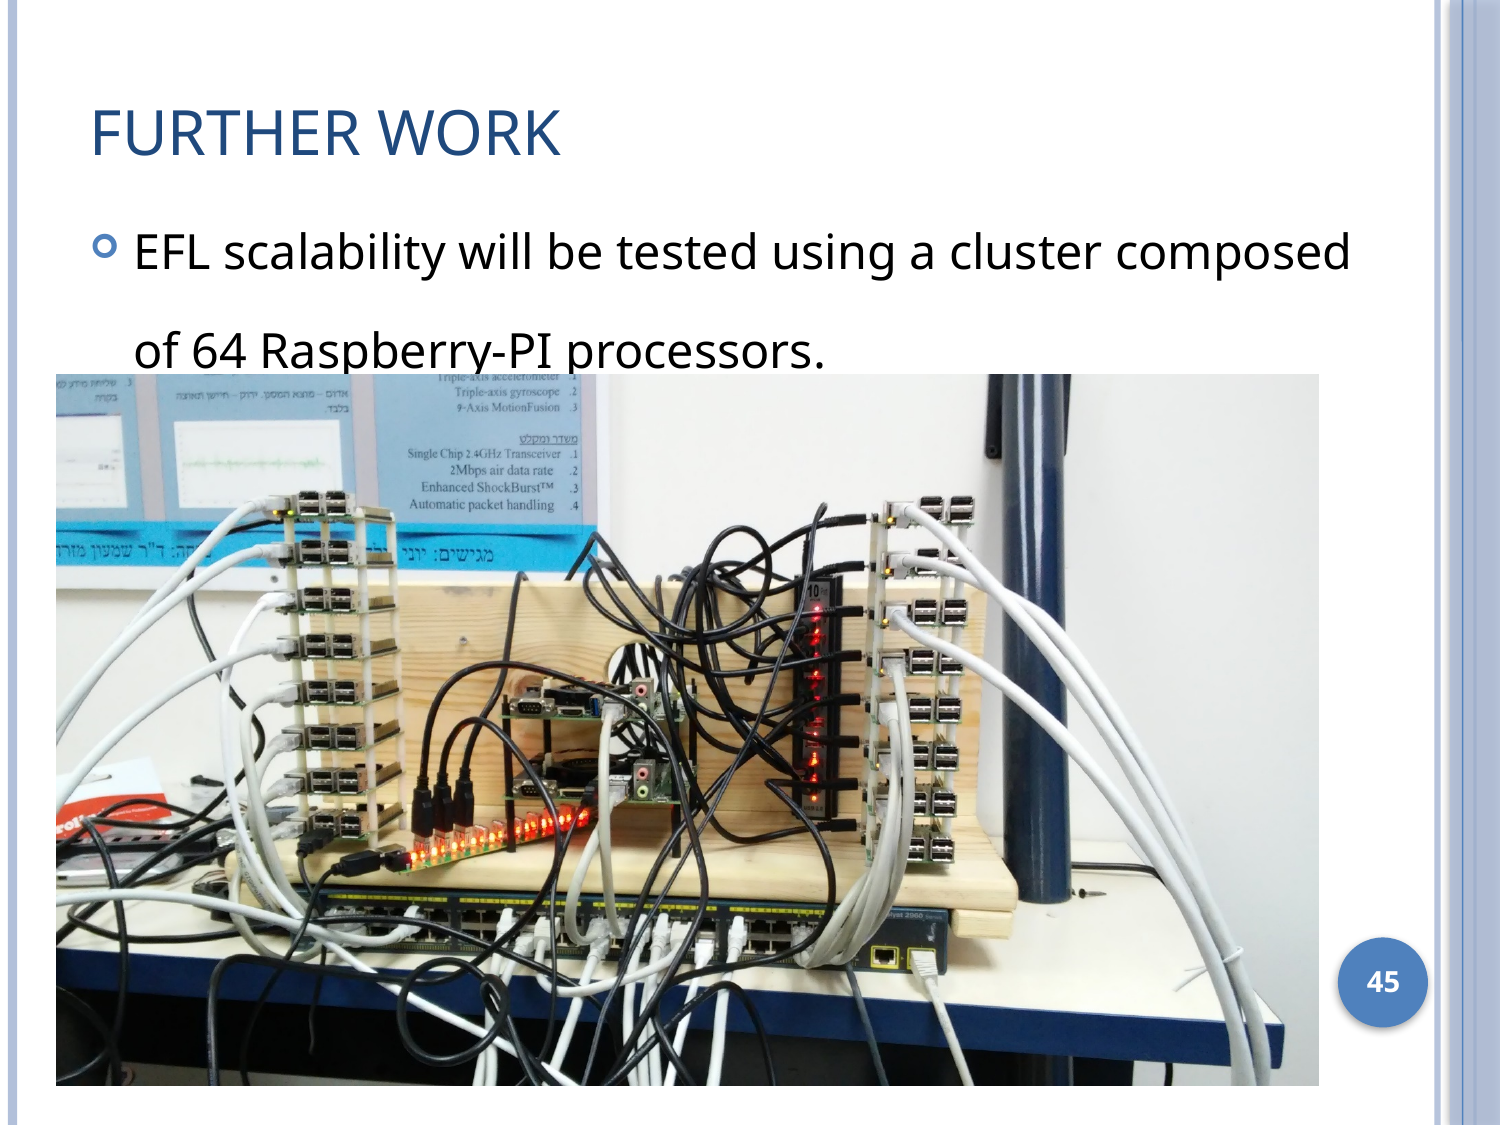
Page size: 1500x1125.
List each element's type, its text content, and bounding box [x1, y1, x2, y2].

list EFL scalability will be tested using a cluster composed of 64 Raspberry-PI processors. [75, 173, 1425, 386]
slide_number 45 [1333, 940, 1434, 1027]
title Further Work [75, 50, 1300, 173]
picture [55, 374, 1320, 1086]
